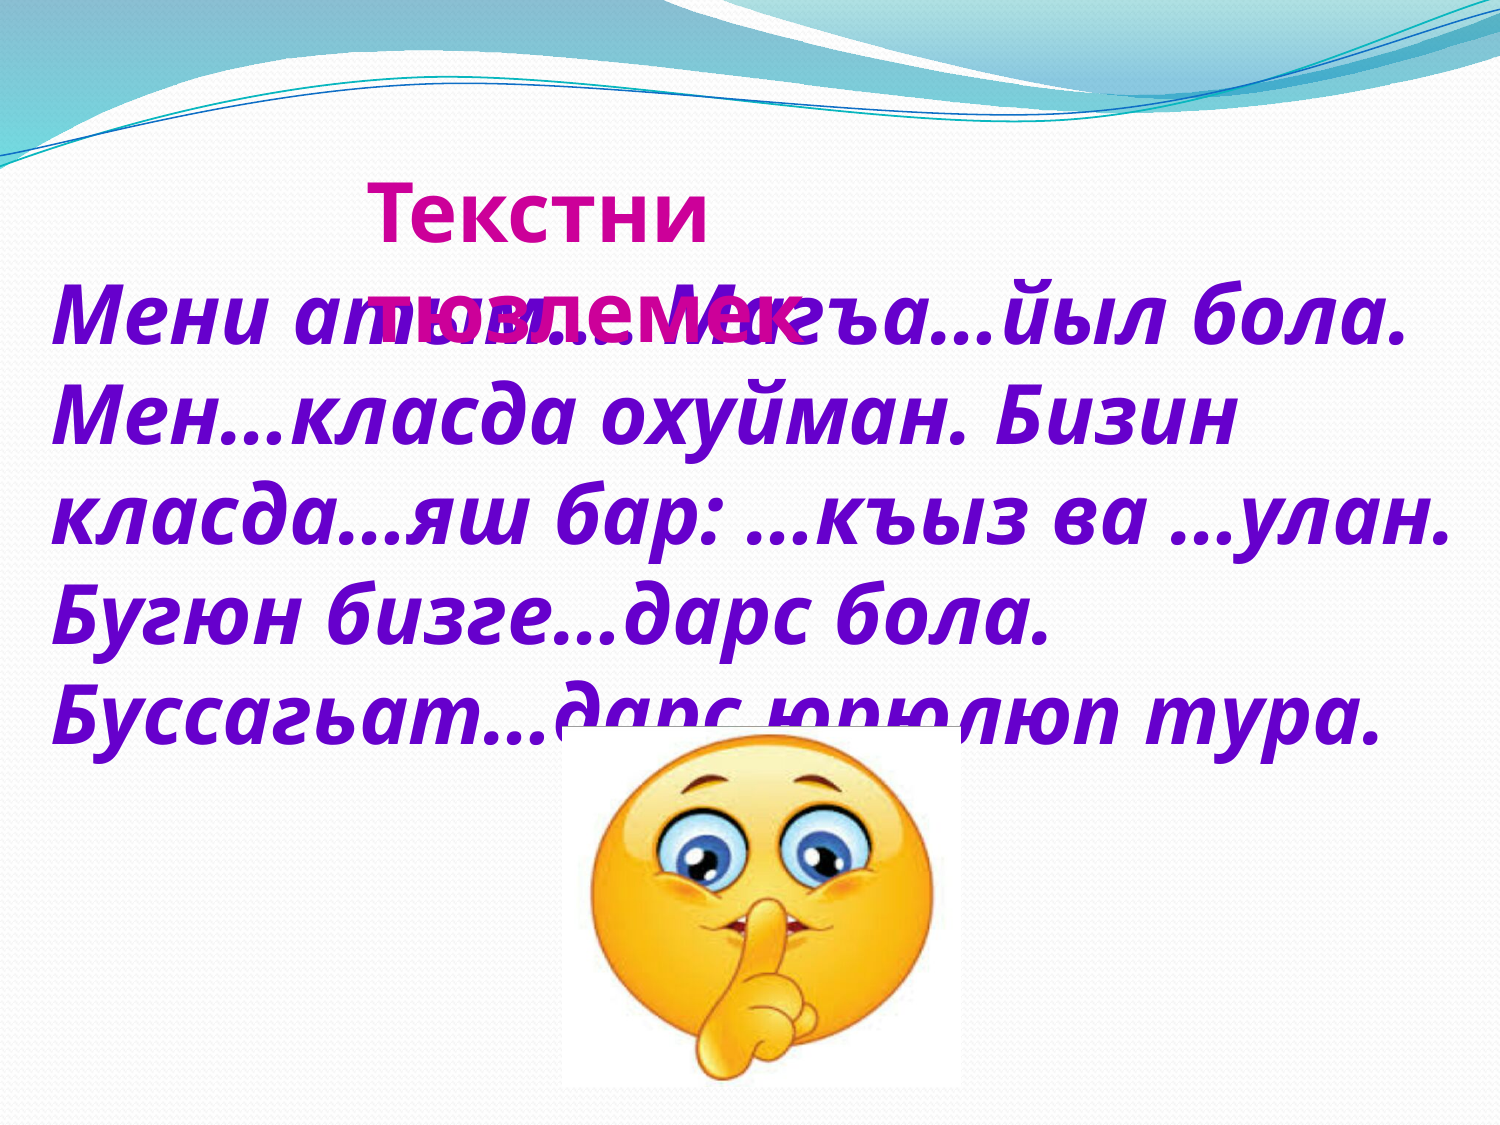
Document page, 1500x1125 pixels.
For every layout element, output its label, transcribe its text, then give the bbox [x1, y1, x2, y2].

text_box Текстни тюзлемек [351, 152, 1032, 367]
text_box Мени атым…. Магъа…йыл бола. Мен…класда охуйман. Бизин класда…яш бар: …къыз ва …улан. Бугюн бизге…дарс бола. Буссагьат…дарс юрюлюп тура. [35, 0, 1500, 769]
picture [562, 726, 962, 1088]
